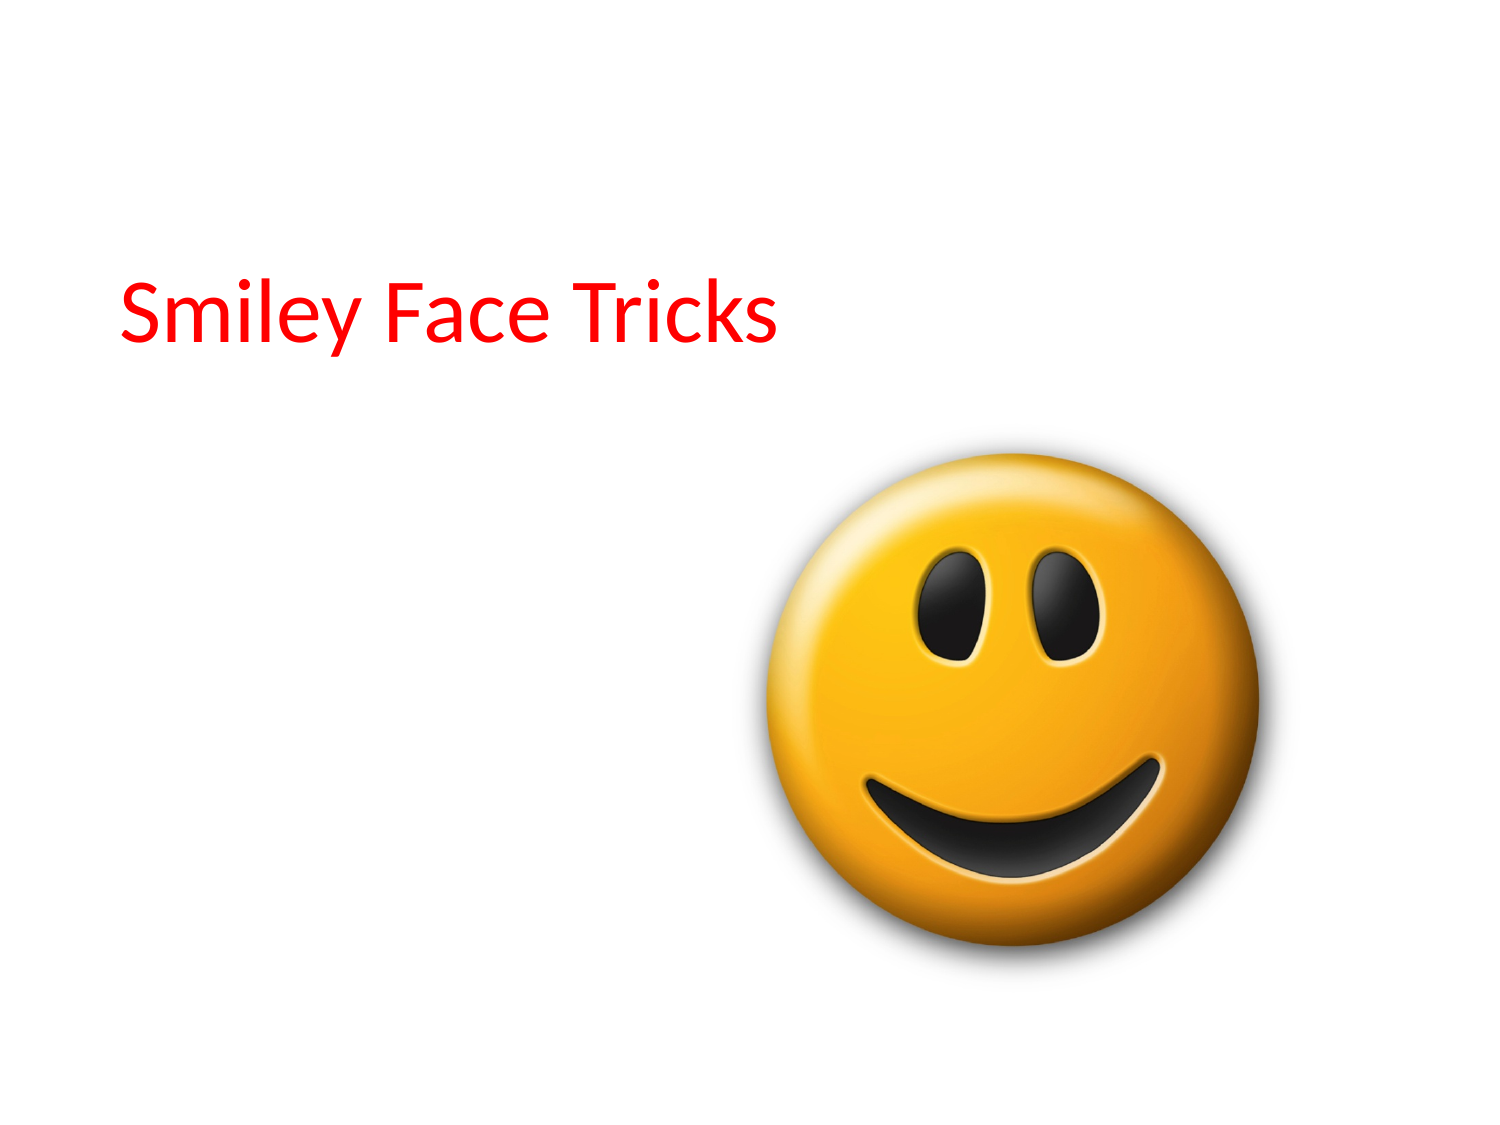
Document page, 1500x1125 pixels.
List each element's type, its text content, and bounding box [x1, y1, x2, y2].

picture [687, 374, 1338, 1026]
title Smiley Face Tricks [62, 137, 838, 475]
